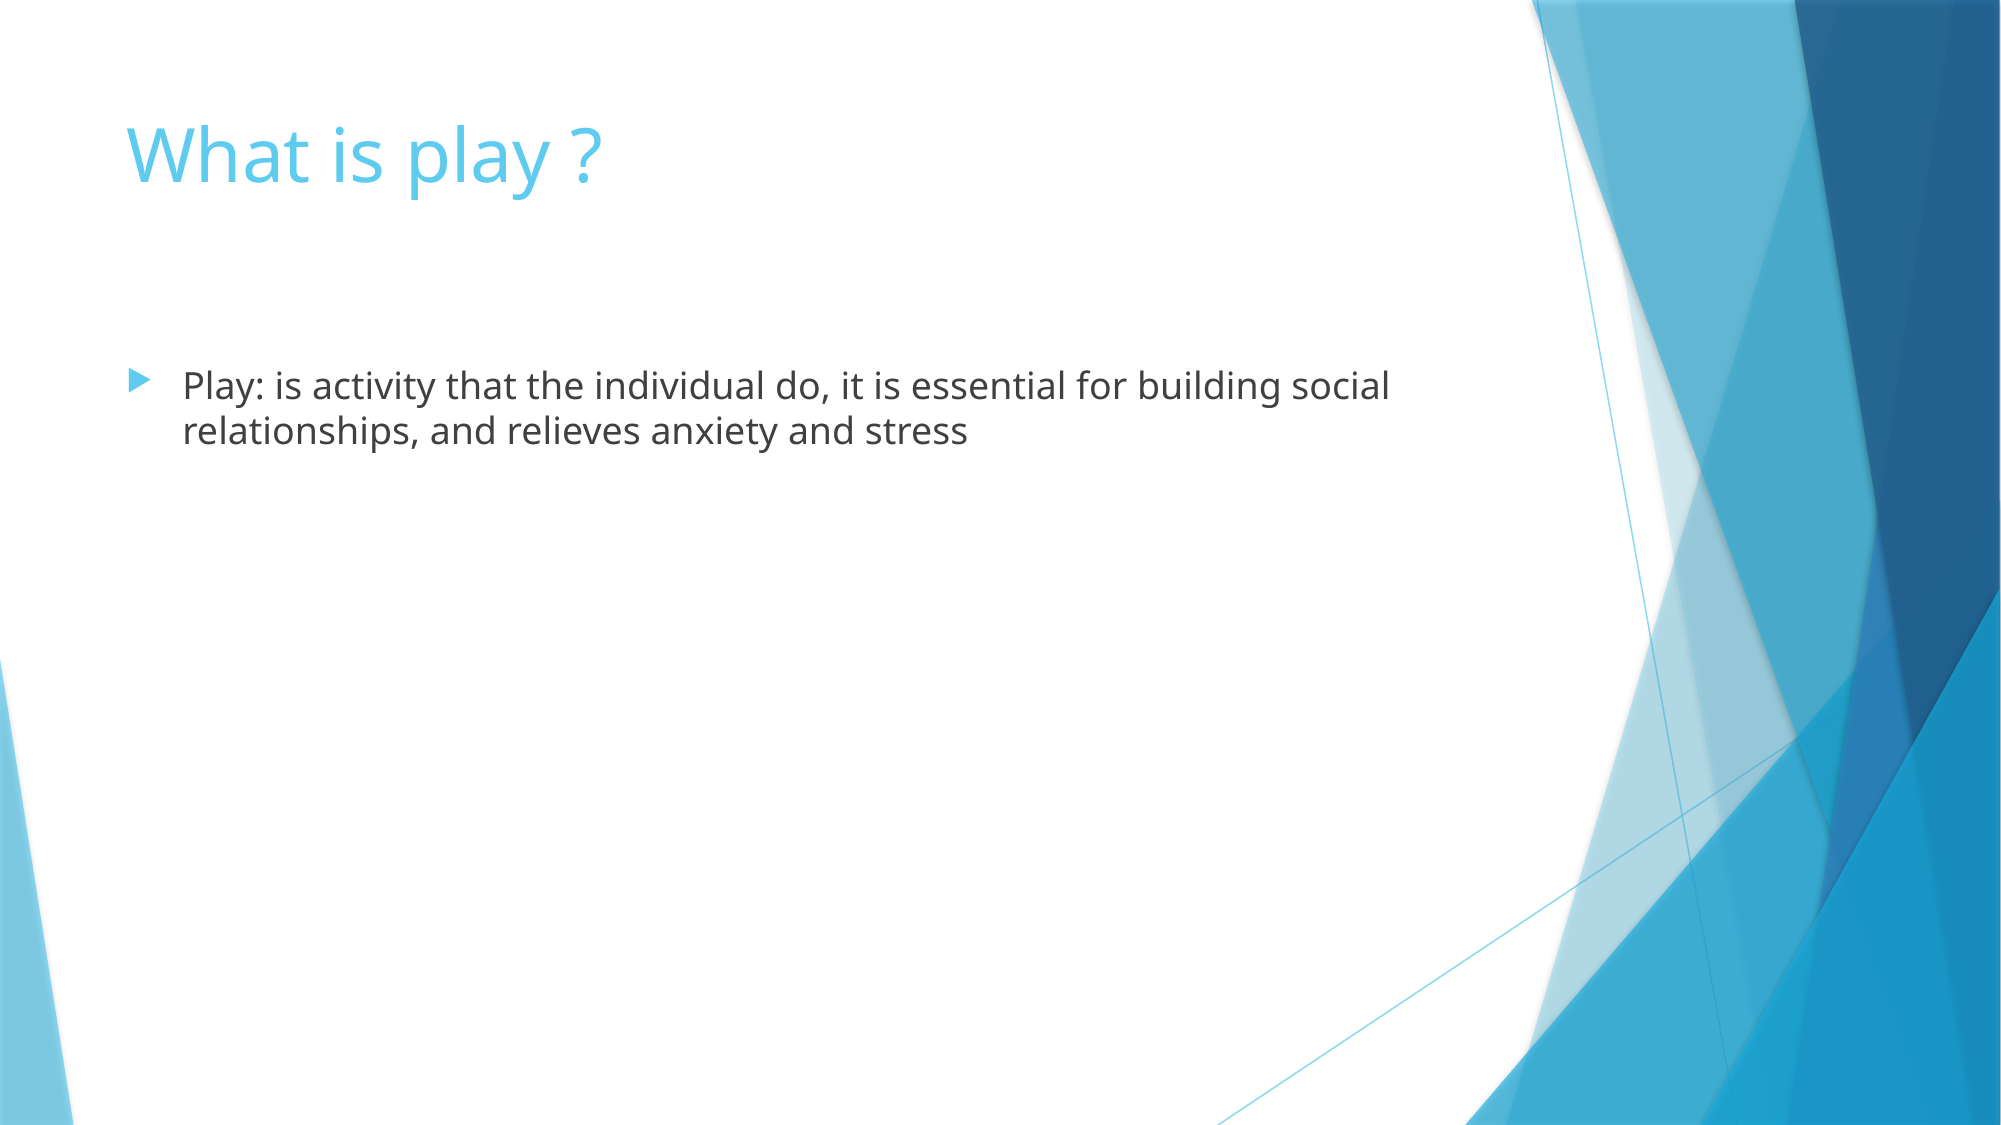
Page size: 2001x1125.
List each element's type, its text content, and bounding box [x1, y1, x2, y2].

title What is play ? [111, 99, 1522, 317]
list Play: is activity that the individual do, it is essential for building social relationships, and relieves anxiety and stress [111, 354, 1522, 992]
